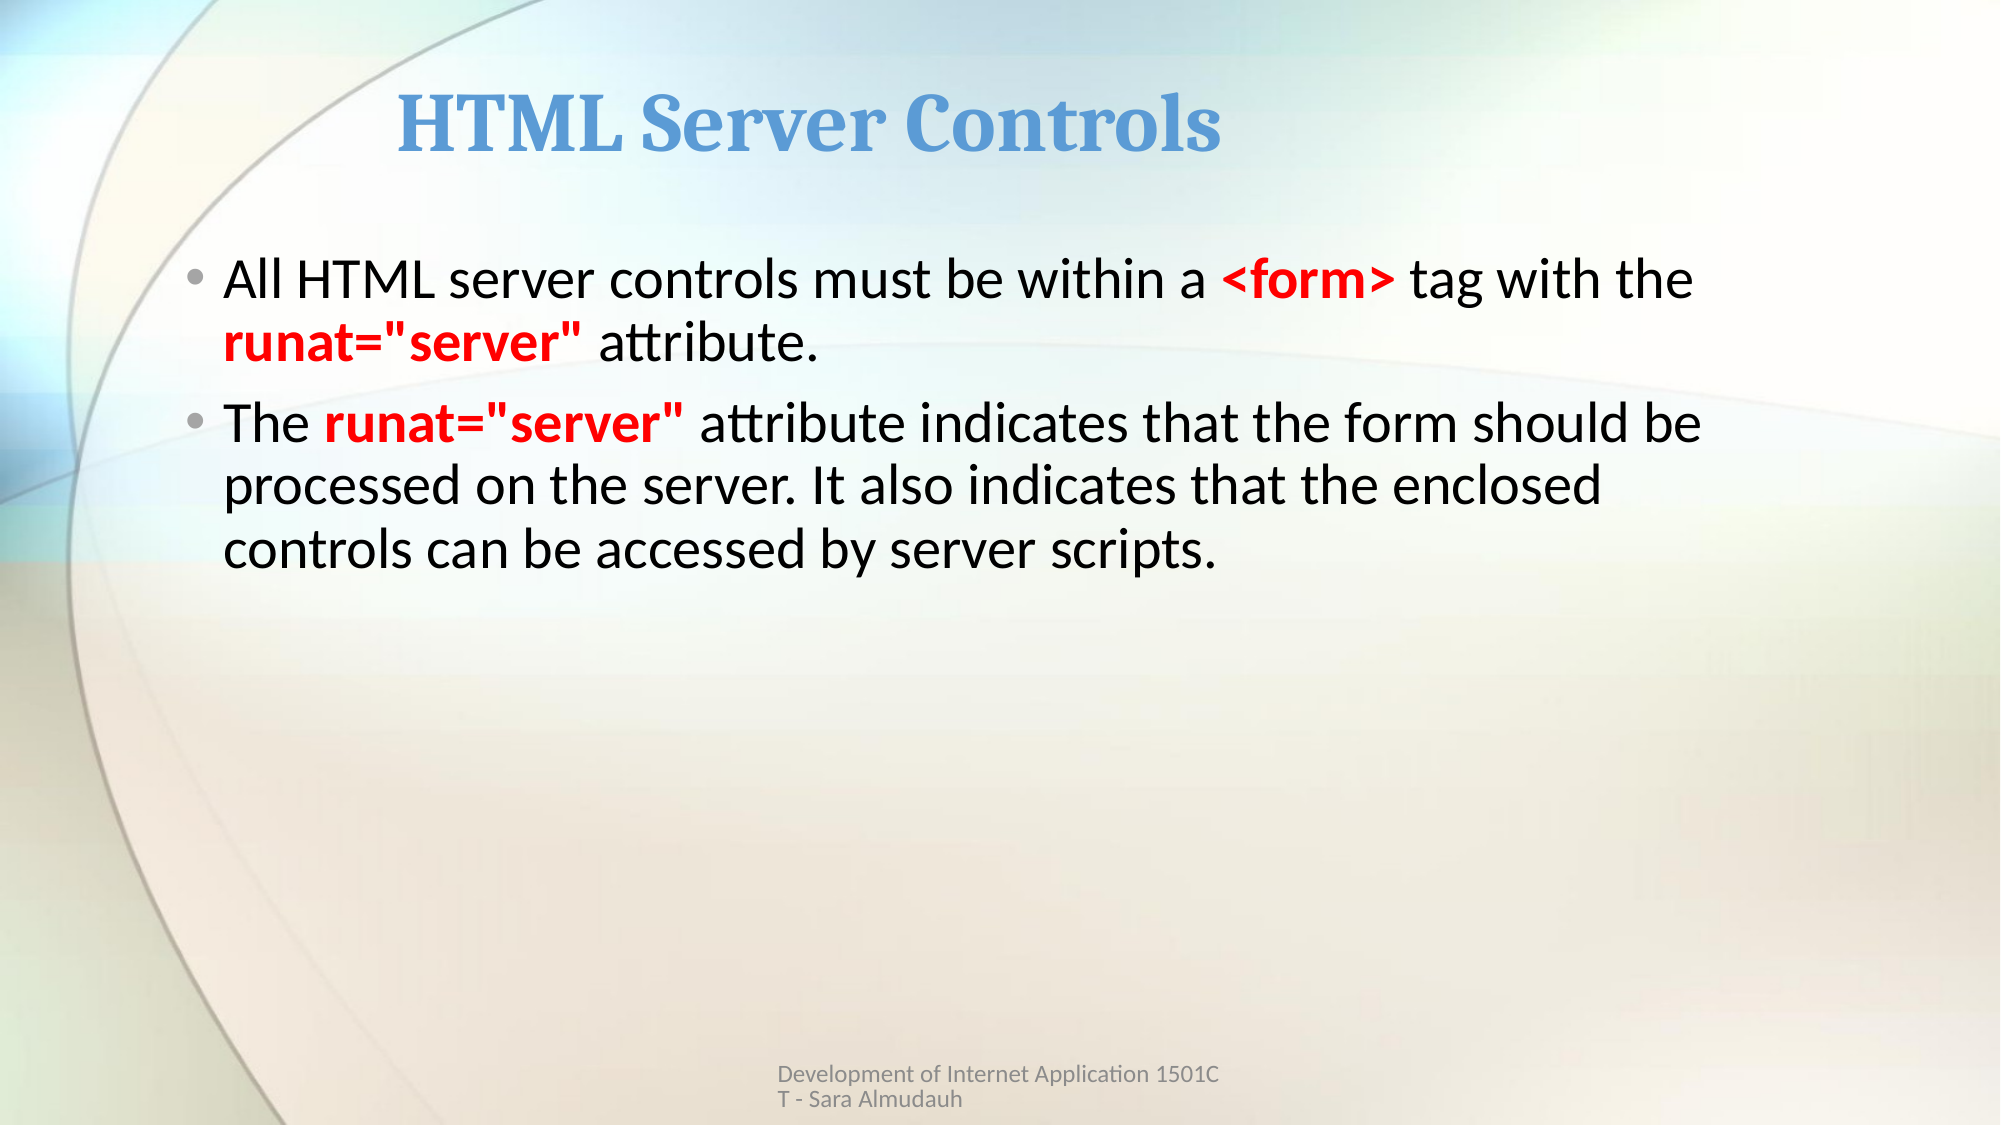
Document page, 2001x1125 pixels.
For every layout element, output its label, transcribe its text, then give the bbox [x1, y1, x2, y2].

footer Development of Internet Application 1501CT - Sara Almudauh [762, 1042, 1238, 1103]
list All HTML server controls must be within a <form> tag with the runat="server" attribute. The runat="server" attribute indicates that the form should be processed on the server. It also indicates that the enclosed controls can be accessed by server scripts. [170, 240, 1777, 955]
title HTML Server Controls [381, 59, 1863, 278]
picture [0, 0, 2001, 1125]
